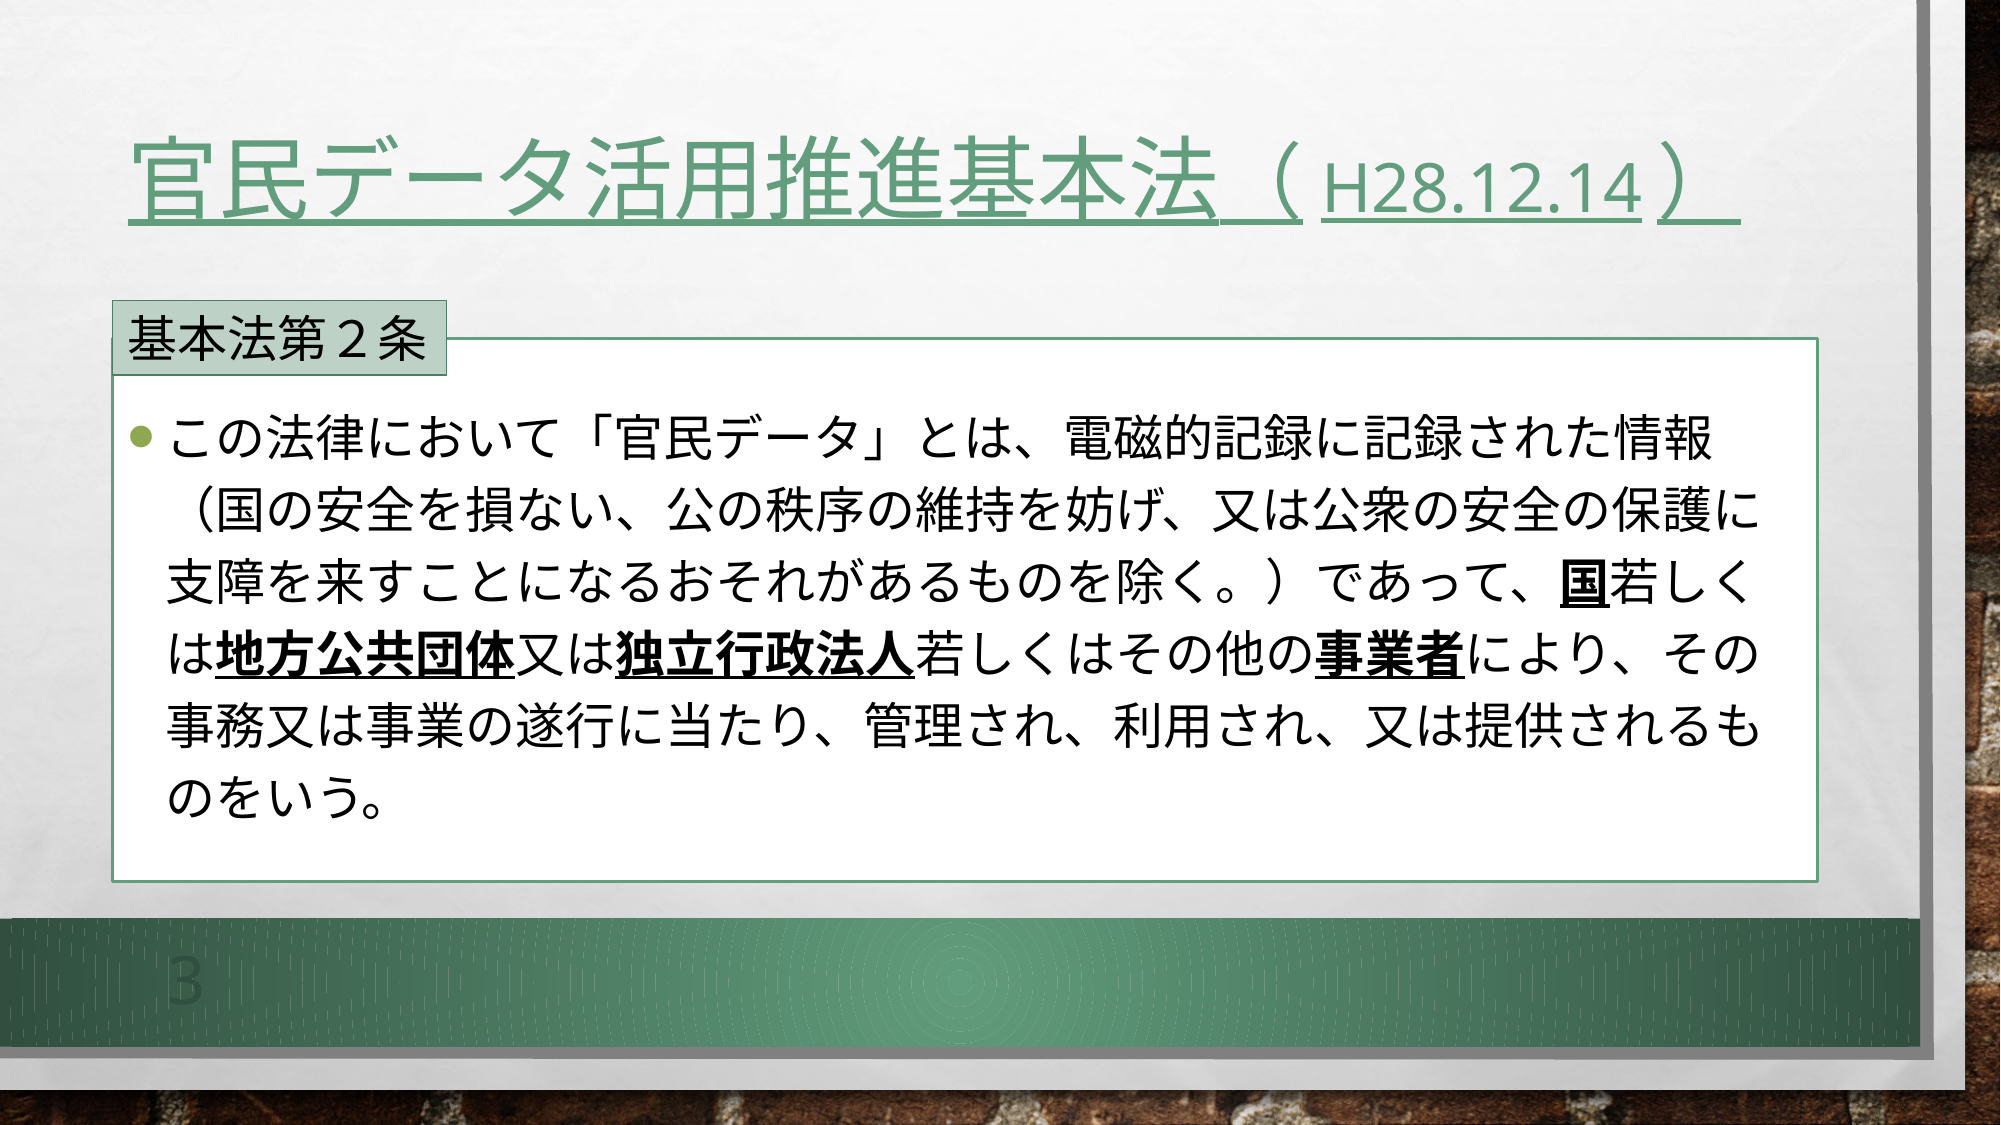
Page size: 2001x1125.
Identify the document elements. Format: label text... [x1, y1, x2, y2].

text_box 基本法第２条 [112, 300, 447, 376]
title 官民データ活用推進基本法（H28.12.14） [112, 88, 1818, 278]
slide_number 3 [112, 942, 262, 1025]
list この法律において「官民データ」とは、電磁的記録に記録された情報（国の安全を損ない、公の秩序の維持を妨げ、又は公衆の安全の保護に支障を来すことになるおそれがあるものを除く。）であって、国若しくは地方公共団体又は独立行政法人若しくはその他の事業者により、その事務又は事業の遂行に当たり、管理され、利用され、又は提供されるものをいう。 [111, 337, 1819, 883]
picture [0, 0, 2000, 1125]
